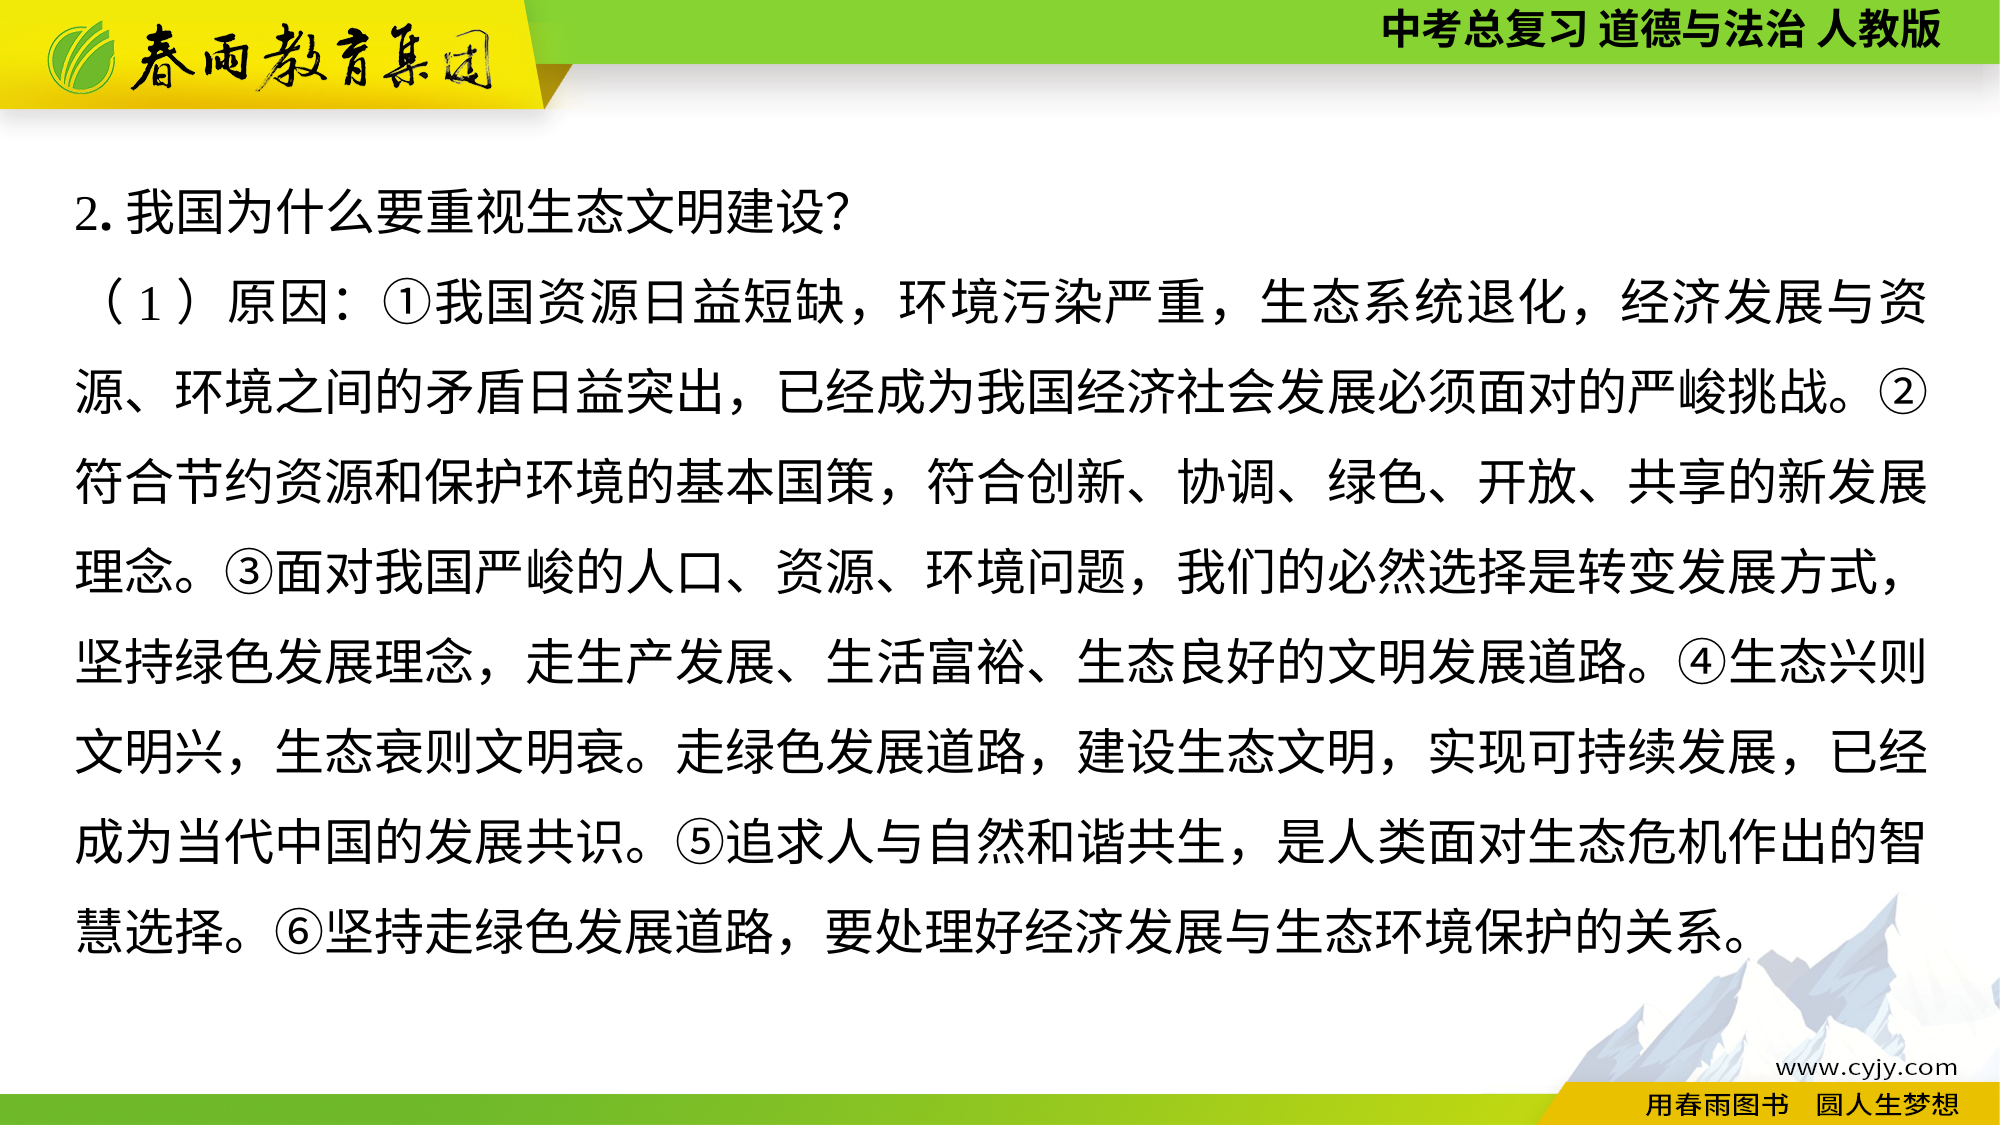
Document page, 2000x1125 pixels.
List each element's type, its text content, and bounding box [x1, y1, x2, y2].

picture [0, 0, 2000, 1125]
list 2.我国为什么要重视生态文明建设？ （1）原因：①我国资源日益短缺，环境污染严重，生态系统退化，经济发展与资源、环境之间的矛盾日益突出，已经成为我国经济社会发展必须面对的严峻挑战。②符合节约资源和保护环境的基本国策，符合创新、协调、绿色、开放、共享的新发展理念。③面对我国严峻的人口、资源、环境问题，我们的必然选择是转变发展方式，坚持绿色发展理念，走生产发展、生活富裕、生态良好的文明发展道路。④生态兴则文明兴，生态衰则文明衰。走绿色发展道路，建设生态文明，实现可持续发展，已经成为当代中国的发展共识。⑤追求人与自然和谐共生，是人类面对生态危机作出的智慧选择。⑥坚持走绿色发展道路，要处理好经济发展与生态环境保护的关系。 [59, 142, 1944, 965]
